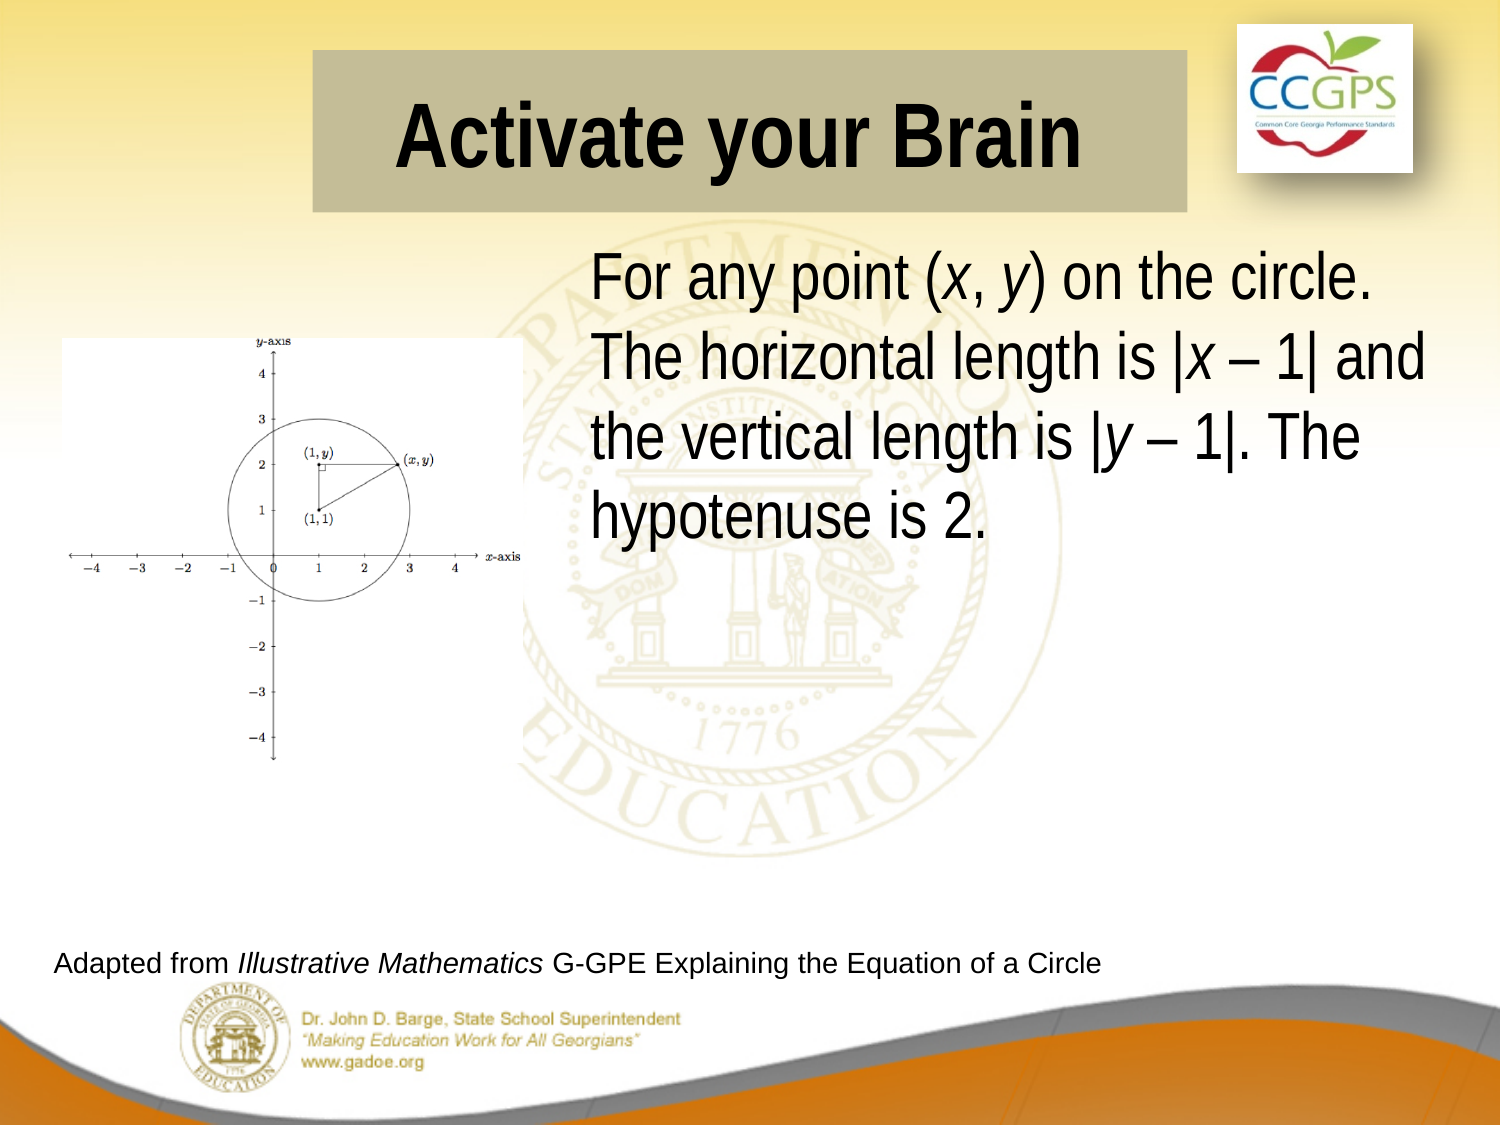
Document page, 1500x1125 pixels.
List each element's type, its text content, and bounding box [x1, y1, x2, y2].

title Activate your Brain [312, 49, 1188, 213]
text_box Adapted from Illustrative Mathematics G-GPE Explaining the Equation of a Circle [38, 936, 1118, 987]
picture [0, 0, 1500, 1125]
subtitle For any point (x, y) on the circle. The horizontal length is |x – 1| and the vertical length is |y – 1|. The hypotenuse is 2. [574, 224, 1476, 988]
